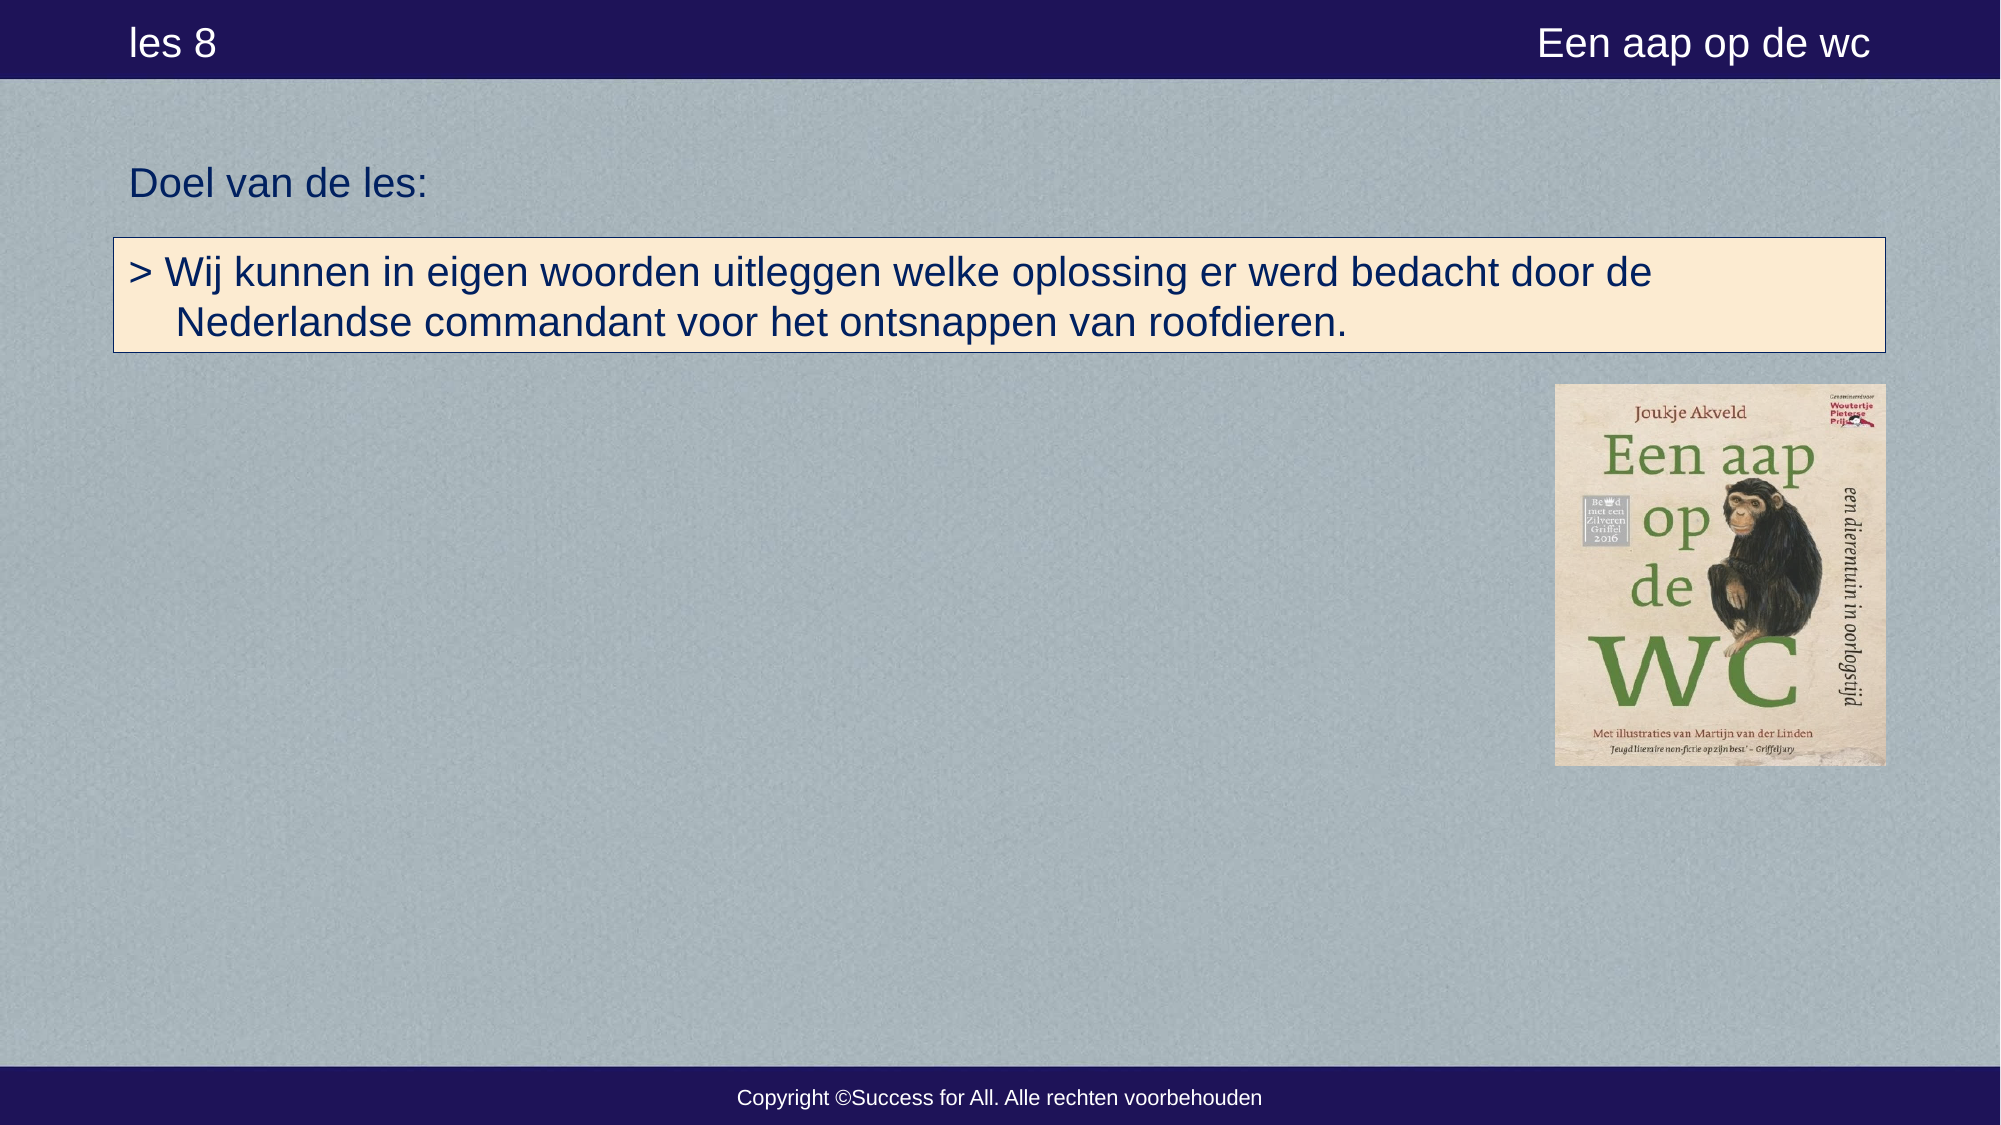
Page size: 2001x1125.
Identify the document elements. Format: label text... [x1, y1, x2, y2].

text_box Doel van de les: [113, 148, 1635, 214]
picture [0, 0, 2001, 1125]
text_box les 8 [114, 8, 354, 73]
text_box > Wij kunnen in eigen woorden uitleggen welke oplossing er werd bedacht door de Nederlandse commandant voor het ontsnappen van roofdieren. [113, 237, 1886, 353]
text_box Een aap op de wc [999, 8, 1886, 73]
text_box Copyright ©Success for All. Alle rechten voorbehouden [0, 1076, 2000, 1125]
